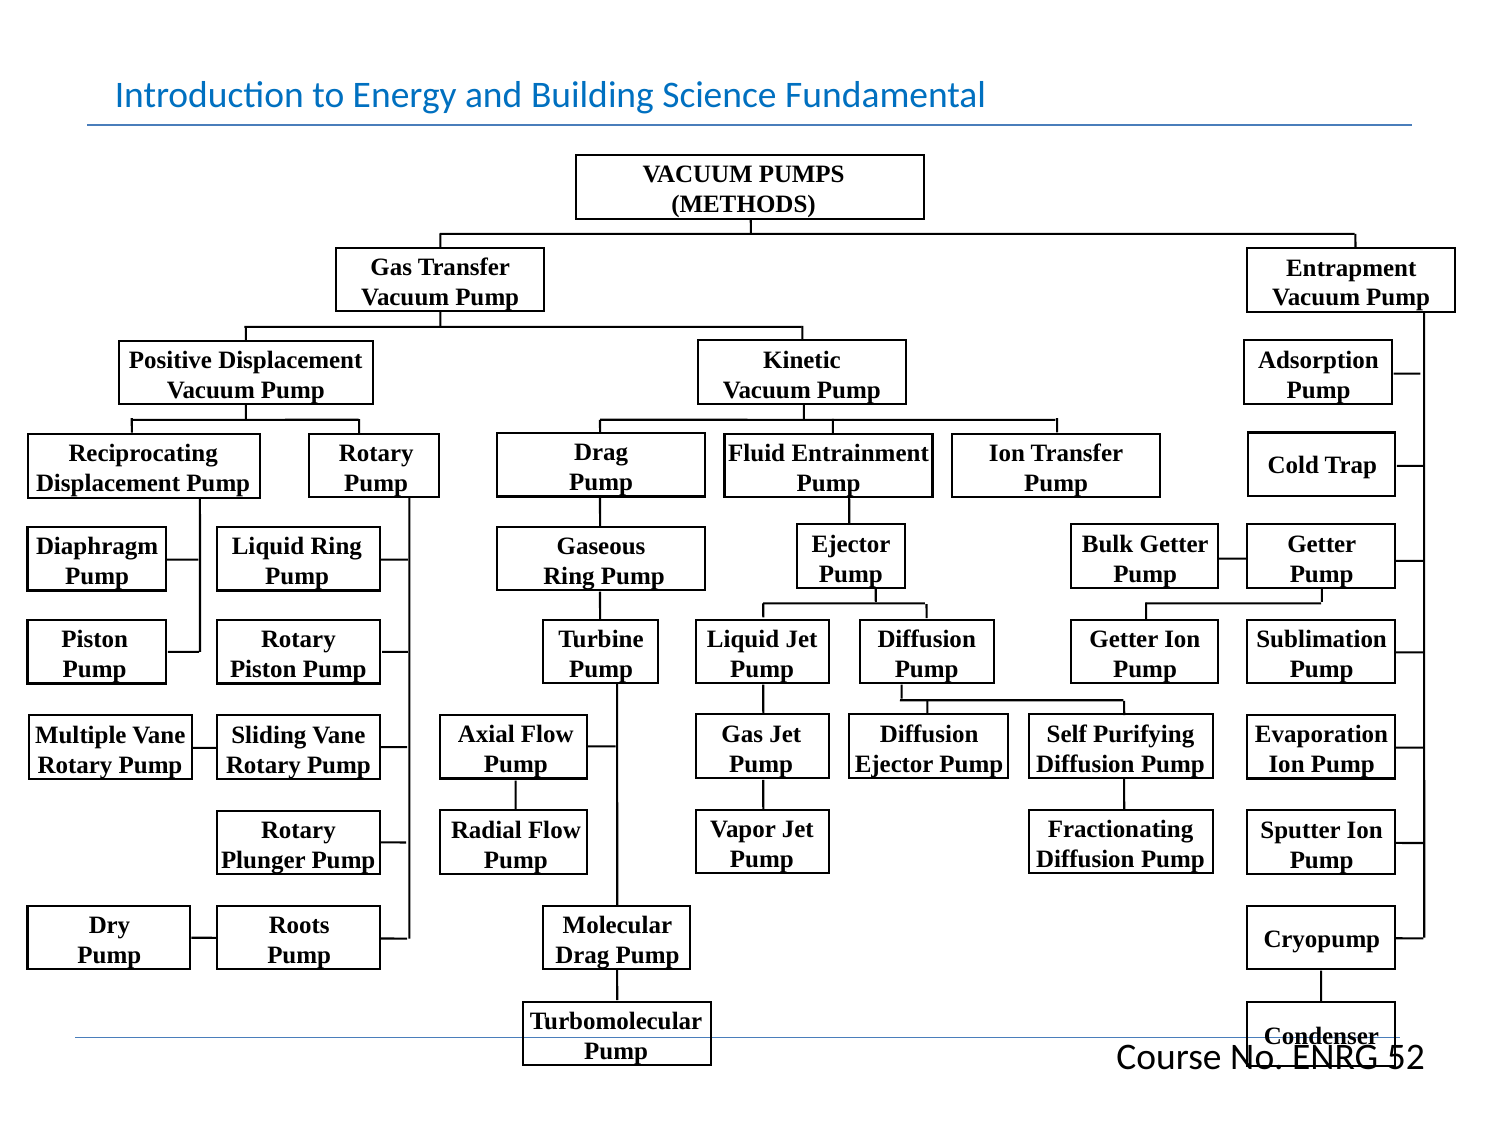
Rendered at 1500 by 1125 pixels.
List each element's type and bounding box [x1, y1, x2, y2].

text_box [18, 149, 1456, 1073]
